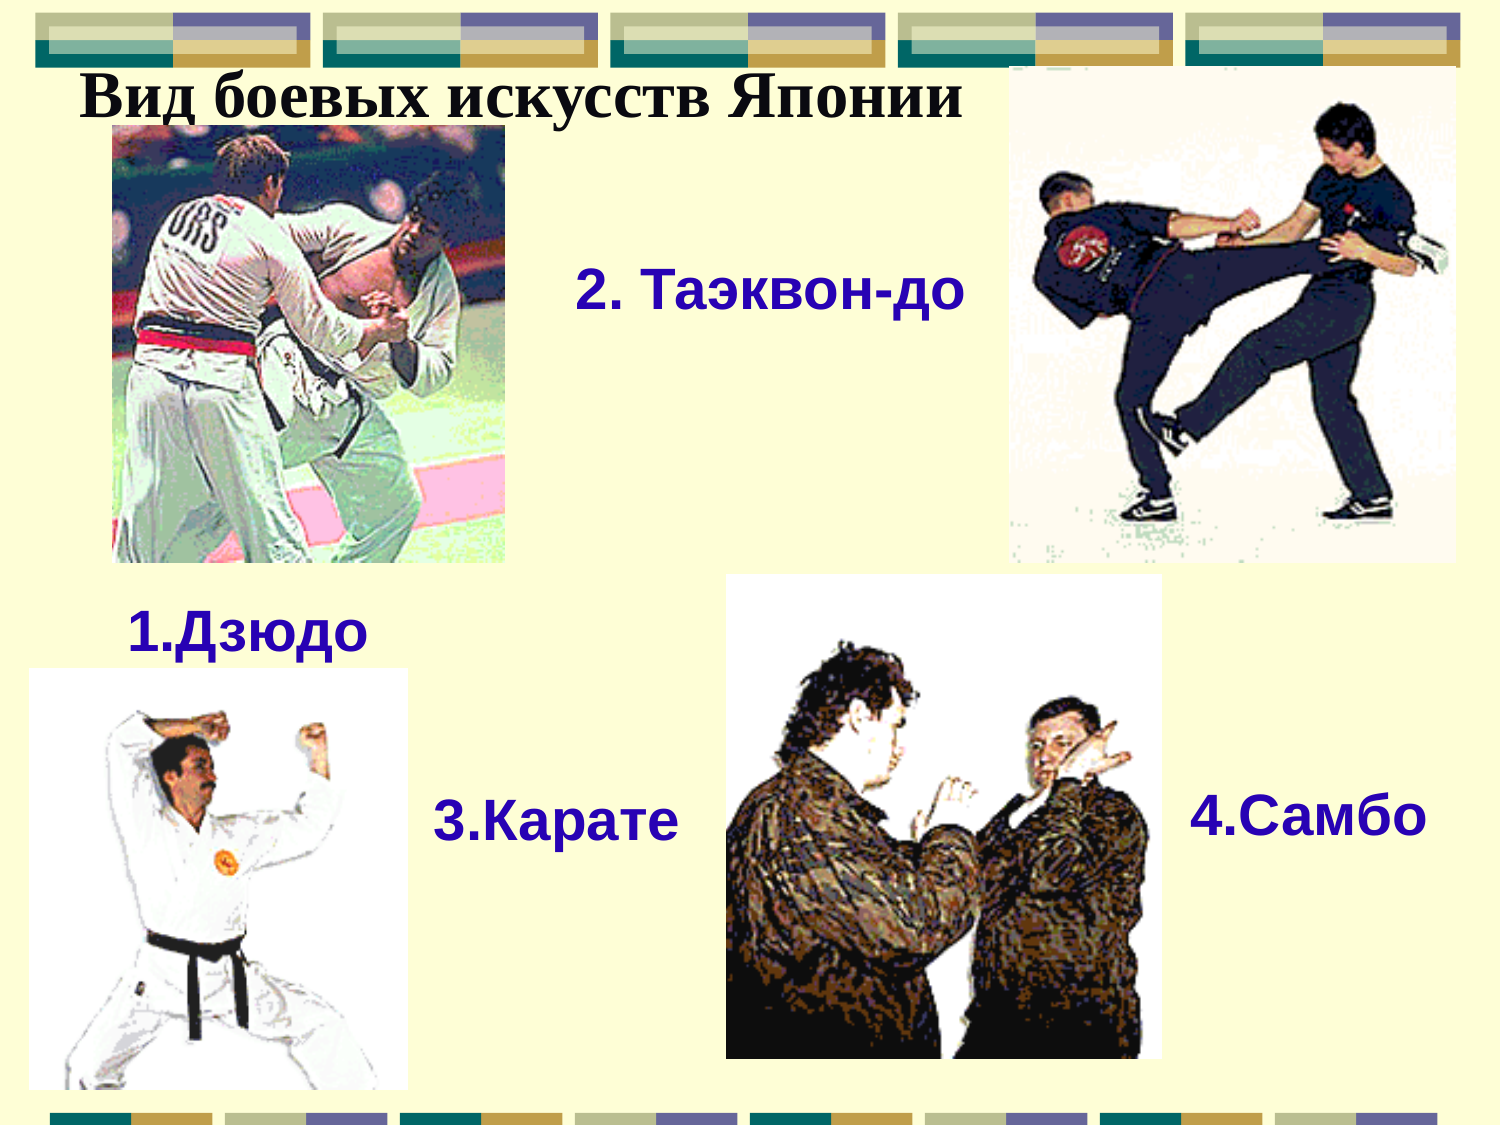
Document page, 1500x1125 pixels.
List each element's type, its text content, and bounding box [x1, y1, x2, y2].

picture [726, 573, 1162, 1059]
title Вид боевых искусств Японии [64, 54, 1276, 128]
picture [111, 125, 506, 563]
text_box 3.Карате [419, 774, 718, 860]
text_box 1.Дзюдо [112, 586, 482, 671]
text_box 4.Самбо [1175, 769, 1500, 855]
text_box 2. Таэквон-до [560, 243, 1004, 329]
picture [29, 668, 408, 1090]
picture [1009, 66, 1456, 563]
